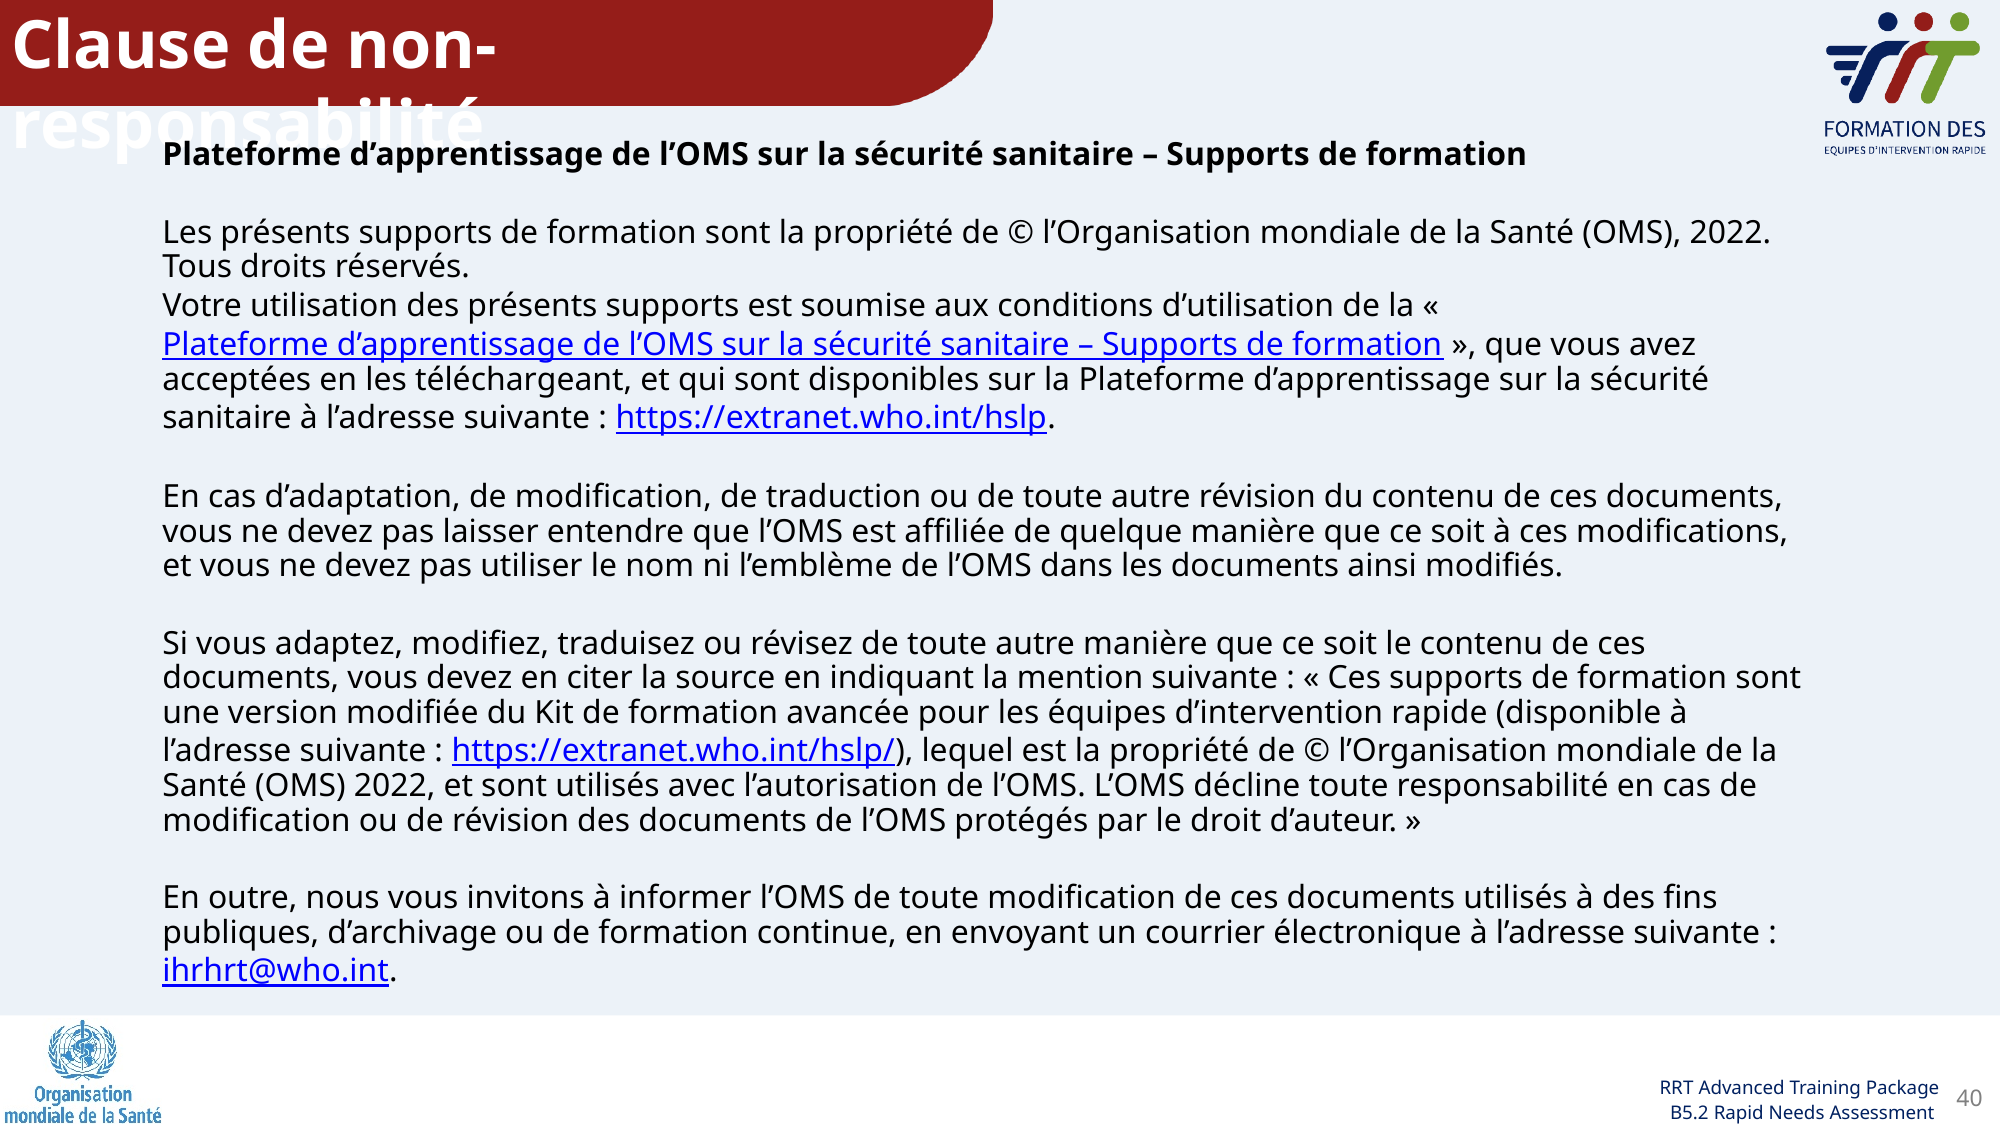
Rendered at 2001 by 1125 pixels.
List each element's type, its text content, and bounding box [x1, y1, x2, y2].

picture [1824, 11, 1986, 156]
picture [0, 0, 993, 106]
picture [3, 1018, 162, 1124]
list Plateforme d’apprentissage de l’OMS sur la sécurité sanitaire – Supports de formation Les présents supports de formation sont la propriété de © l’Organisation mondiale de la Santé (OMS), 2022. Tous droits réservés. Votre utilisation des présents supports est soumise aux conditions d’utilisation de la « Plateforme d’apprentissage de l’OMS sur la sécurité sanitaire – Supports de formation », que vous avez acceptées en les téléchargeant, et qui sont disponibles sur la Plateforme d’apprentissage sur la sécurité sanitaire à l’adresse suivante : https://extranet.who.int/hslp. En cas d’adaptation, de modification, de traduction ou de toute autre révision du contenu de ces documents, vous ne devez pas laisser entendre que l’OMS est affiliée de quelque manière que ce soit à ces modifications, et vous ne devez pas utiliser le nom ni l’emblème de l’OMS dans les documents ainsi modifiés. Si vous adaptez, modifiez, traduisez ou révisez de toute autre manière que ce soit le contenu de ces documents, vous devez en citer la source en indiquant la mention suivante : « Ces supports de formation sont une version modifiée du Kit de formation avancée pour les équipes d’intervention rapide (disponible à l’adresse suivante : https://extranet.who.int/hslp/), lequel est la propriété de © l’Organisation mondiale de la Santé (OMS) 2022, et sont utilisés avec l’autorisation de l’OMS. L’OMS décline toute responsabilité en cas de modification ou de révision des documents de l’OMS protégés par le droit d’auteur. » En outre, nous vous invitons à informer l’OMS de toute modification de ces documents utilisés à des fins publiques, d’archivage ou de formation continue, en envoyant un courrier électronique à l’adresse suivante : ihrhrt@who.int. [161, 137, 1811, 993]
